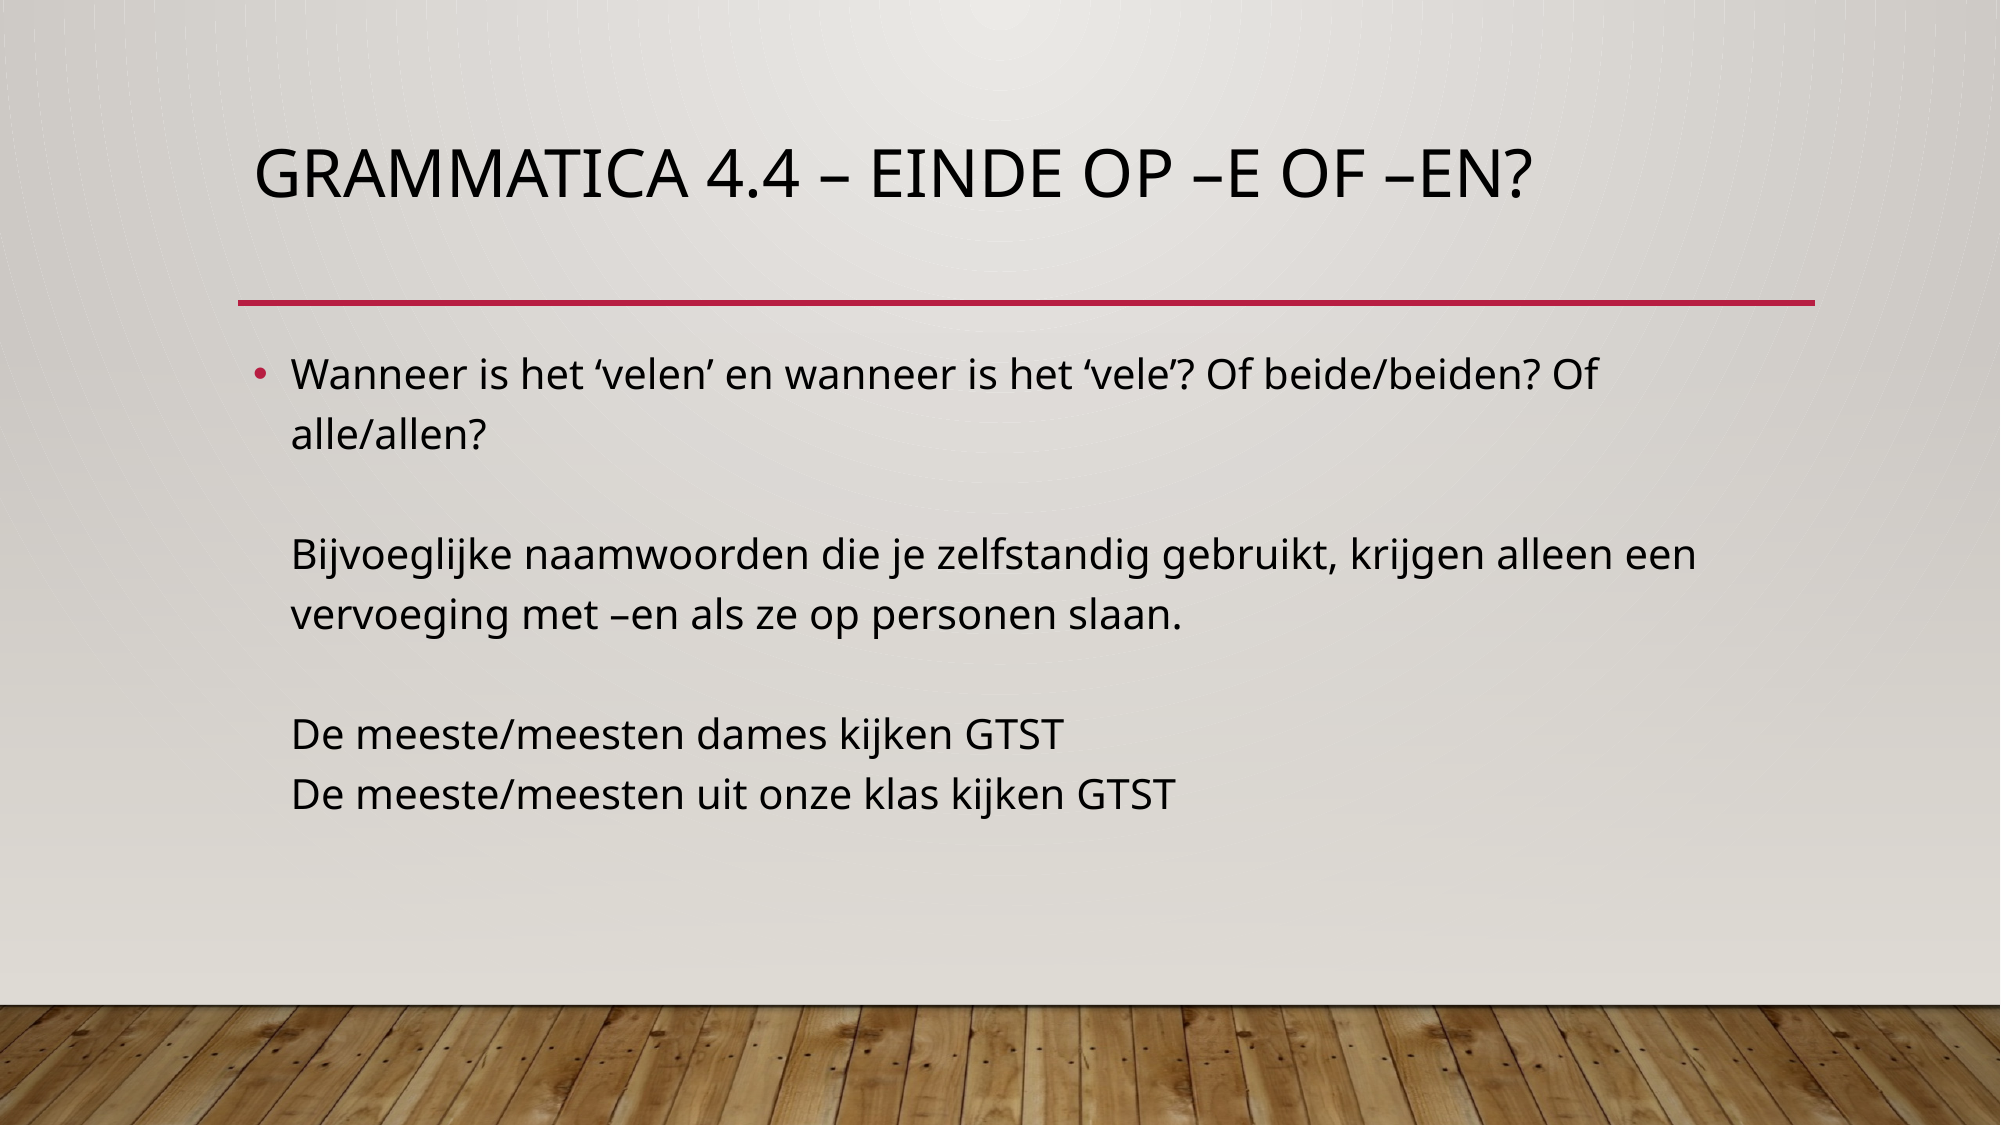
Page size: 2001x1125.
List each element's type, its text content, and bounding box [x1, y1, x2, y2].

picture [0, 1005, 2000, 1125]
list Wanneer is het ‘velen’ en wanneer is het ‘vele’? Of beide/beiden? Of alle/allen? Bijvoeglijke naamwoorden die je zelfstandig gebruikt, krijgen alleen een vervoeging met –en als ze op personen slaan. De meeste/meesten dames kijken GTST De meeste/meesten uit onze klas kijken GTST [238, 330, 1814, 897]
title Grammatica 4.4 – einde op –e of –en? [238, 131, 1814, 305]
